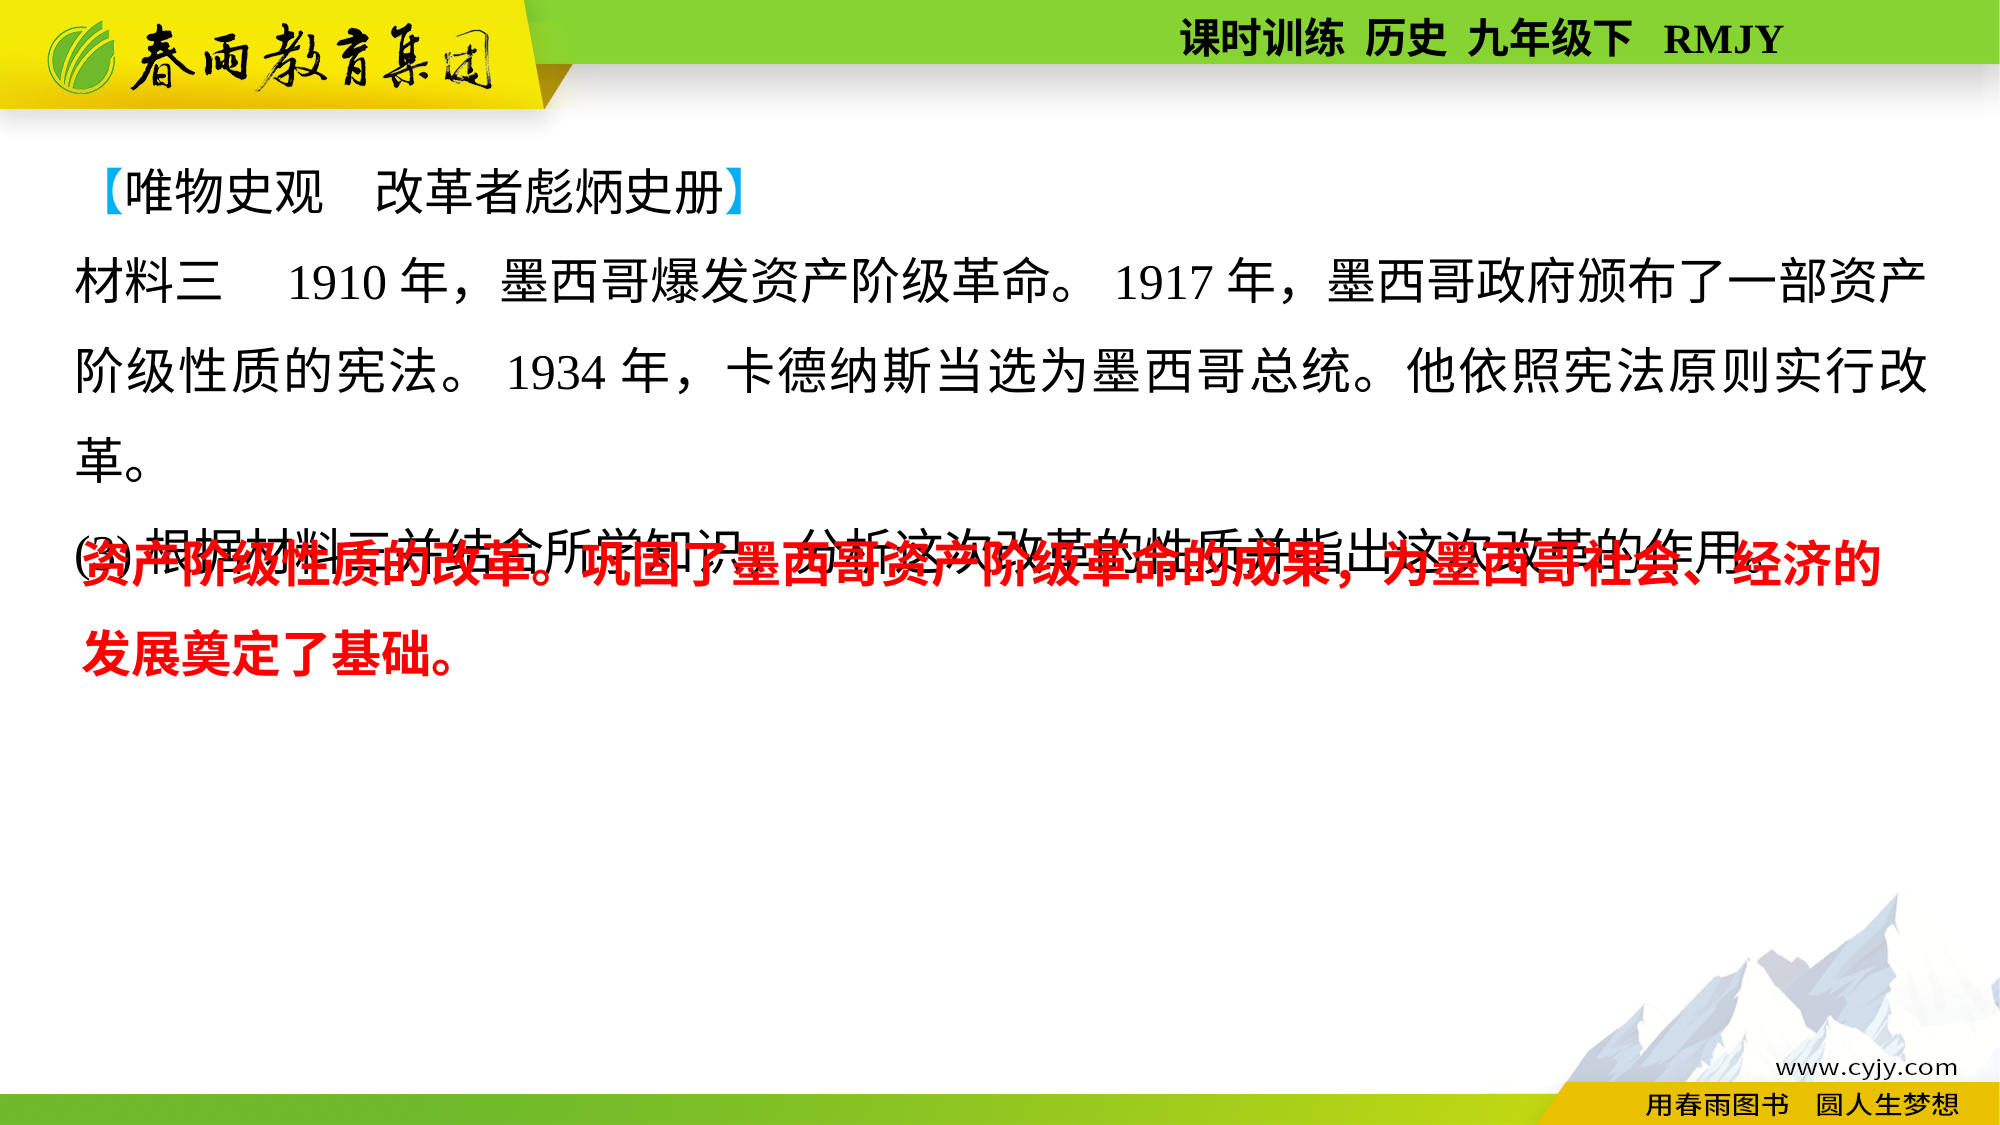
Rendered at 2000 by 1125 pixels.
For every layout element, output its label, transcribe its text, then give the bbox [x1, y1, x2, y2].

picture [0, 0, 2000, 1125]
text_box 资产阶级性质的改革。巩固了墨西哥资产阶级革命的成果，为墨西哥社会、经济的发展奠定了基础。 [66, 495, 1933, 691]
list 【唯物史观 改革者彪炳史册】 材料三 1910年，墨西哥爆发资产阶级革命。1917年，墨西哥政府颁布了一部资产阶级性质的宪法。1934年，卡德纳斯当选为墨西哥总统。他依照宪法原则实行改革。 (3)根据材料三并结合所学知识，分析这次改革的性质并指出这次改革的作用。 [59, 122, 1944, 490]
